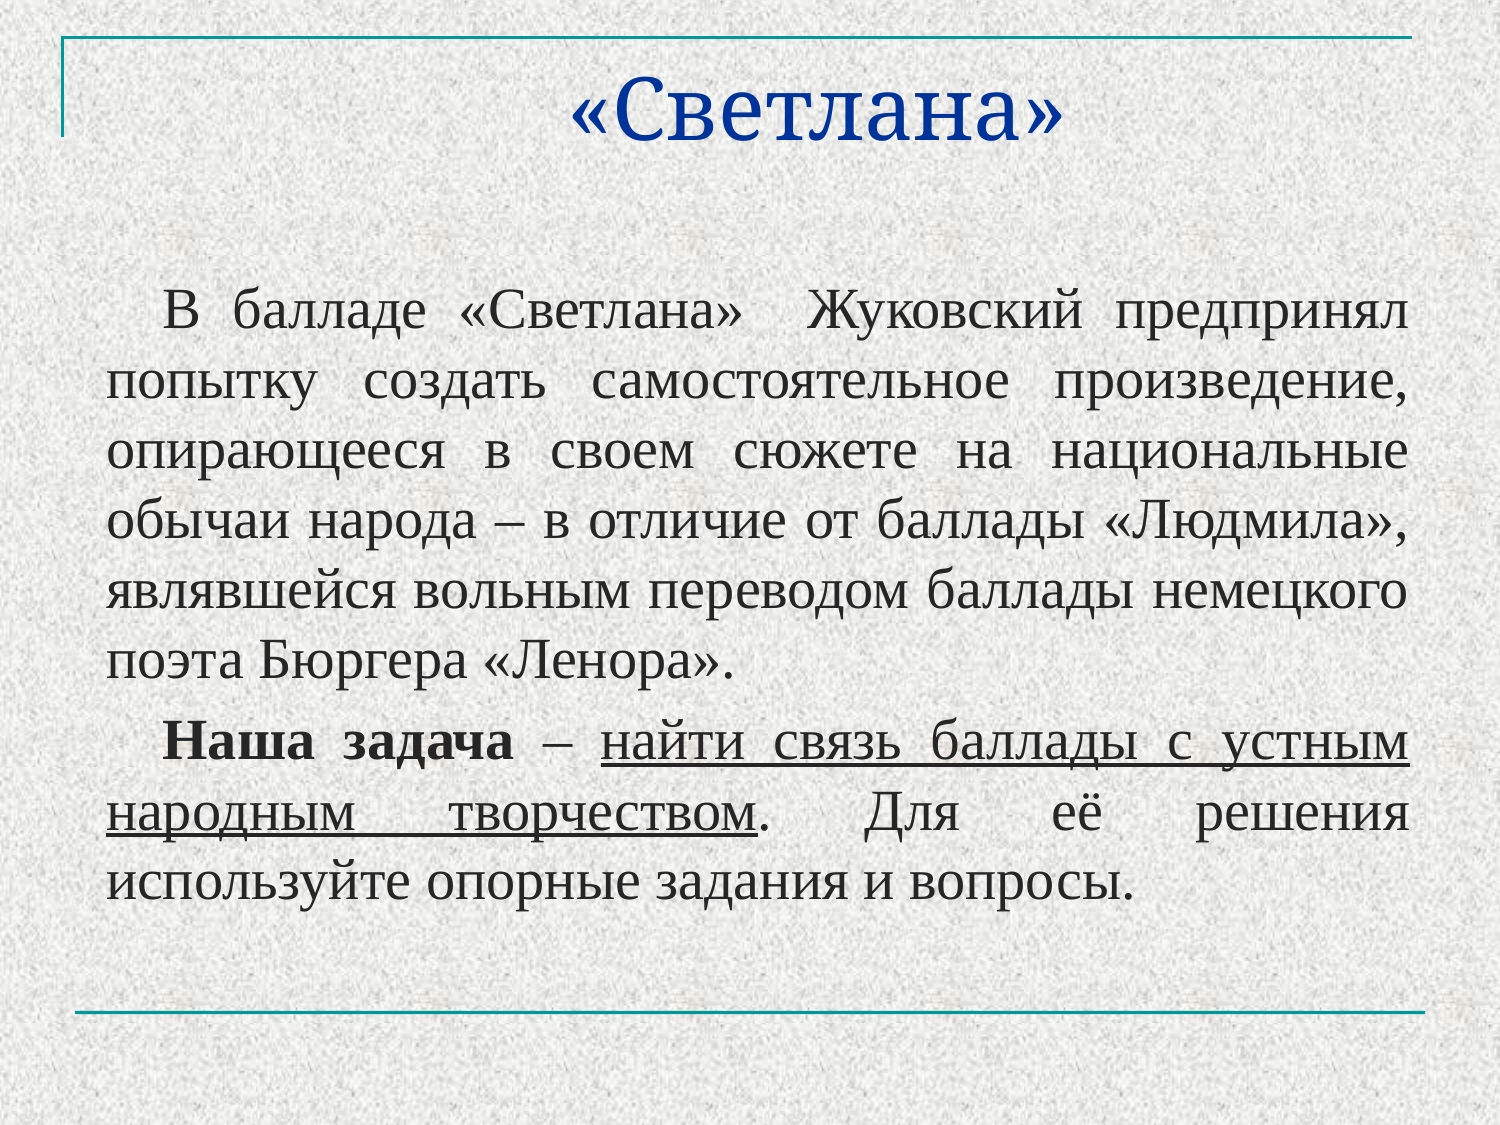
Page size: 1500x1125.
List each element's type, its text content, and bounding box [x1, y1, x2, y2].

list В балладе «Светлана» Жуковский предпринял попытку создать самостоятельное произведение, опирающееся в своем сюжете на национальные обычаи народа – в отличие от баллады «Людмила», являвшейся вольным переводом баллады немецкого поэта Бюргера «Ленора». Наша задача – найти связь баллады с устным народным творчеством. Для её решения используйте опорные задания и вопросы. [74, 262, 1426, 1006]
picture [0, 0, 1500, 1125]
title «Светлана» [74, 45, 1426, 233]
